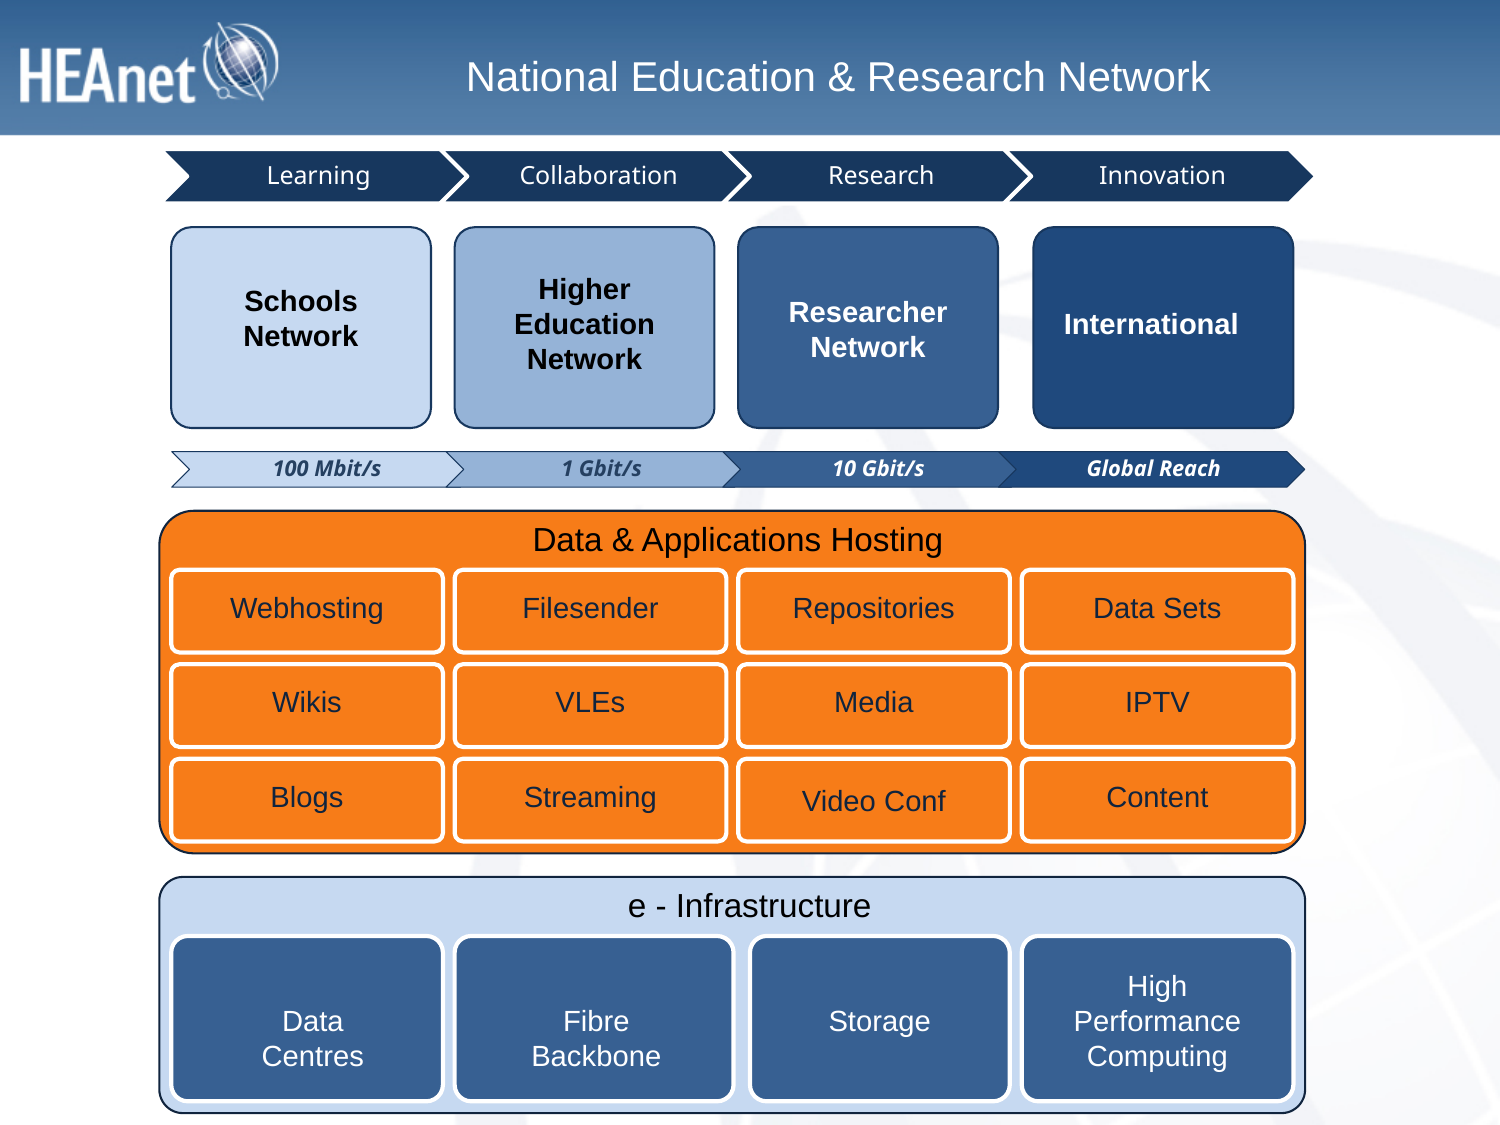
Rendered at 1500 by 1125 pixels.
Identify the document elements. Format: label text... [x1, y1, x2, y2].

text_box Higher Education Network [490, 262, 680, 383]
text_box Filesender [478, 581, 703, 632]
text_box Schools Network [206, 274, 396, 360]
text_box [170, 663, 444, 748]
text_box Streaming [478, 770, 703, 821]
text_box [736, 662, 1012, 750]
text_box National Education & Research Network [407, 42, 1270, 108]
text_box International [1045, 298, 1258, 348]
text_box [452, 225, 717, 431]
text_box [170, 451, 1306, 488]
text_box Researcher Network [773, 286, 963, 371]
text_box [169, 756, 446, 844]
text_box [157, 874, 1308, 1116]
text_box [737, 569, 1011, 653]
text_box Video Conf [761, 775, 987, 825]
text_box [170, 569, 444, 653]
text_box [1021, 569, 1294, 653]
text_box Media [761, 676, 987, 726]
text_box Content [1045, 770, 1270, 821]
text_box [1021, 935, 1294, 1102]
text_box [452, 756, 729, 844]
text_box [749, 935, 1010, 1102]
text_box Data & Applications Hosting [454, 510, 1022, 566]
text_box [159, 148, 1318, 204]
picture [0, 0, 1500, 1125]
text_box [736, 756, 1012, 844]
text_box [736, 225, 1001, 431]
text_box [1019, 662, 1296, 750]
text_box [157, 508, 1308, 856]
text_box Blogs [194, 770, 420, 821]
text_box [452, 567, 729, 655]
text_box IPTV [1045, 676, 1270, 726]
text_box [454, 935, 739, 1102]
text_box [169, 225, 434, 431]
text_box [454, 663, 727, 748]
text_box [170, 935, 444, 1102]
text_box e - Infrastructure [466, 876, 1034, 932]
text_box [1019, 756, 1296, 844]
text_box [1031, 225, 1296, 431]
